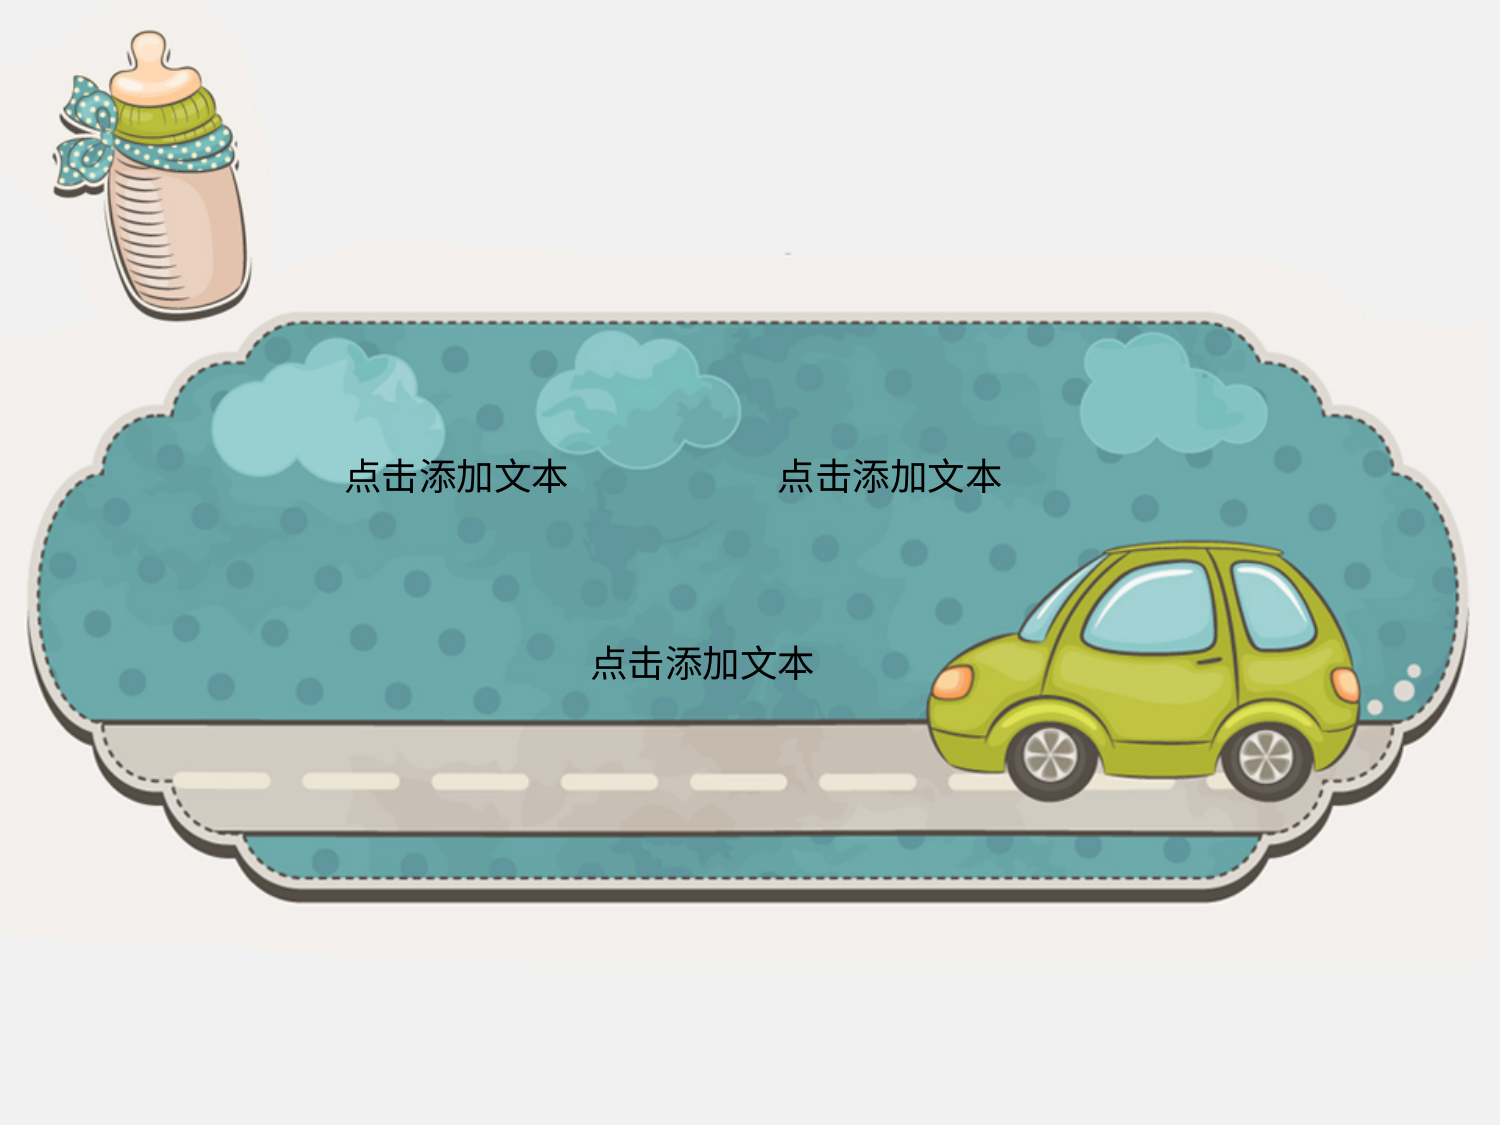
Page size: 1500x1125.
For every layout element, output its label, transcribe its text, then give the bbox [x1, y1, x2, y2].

text_box 点击添加文本 [329, 445, 585, 505]
text_box 点击添加文本 [575, 632, 831, 693]
text_box 点击添加文本 [762, 445, 1018, 505]
picture [0, 0, 1500, 1125]
